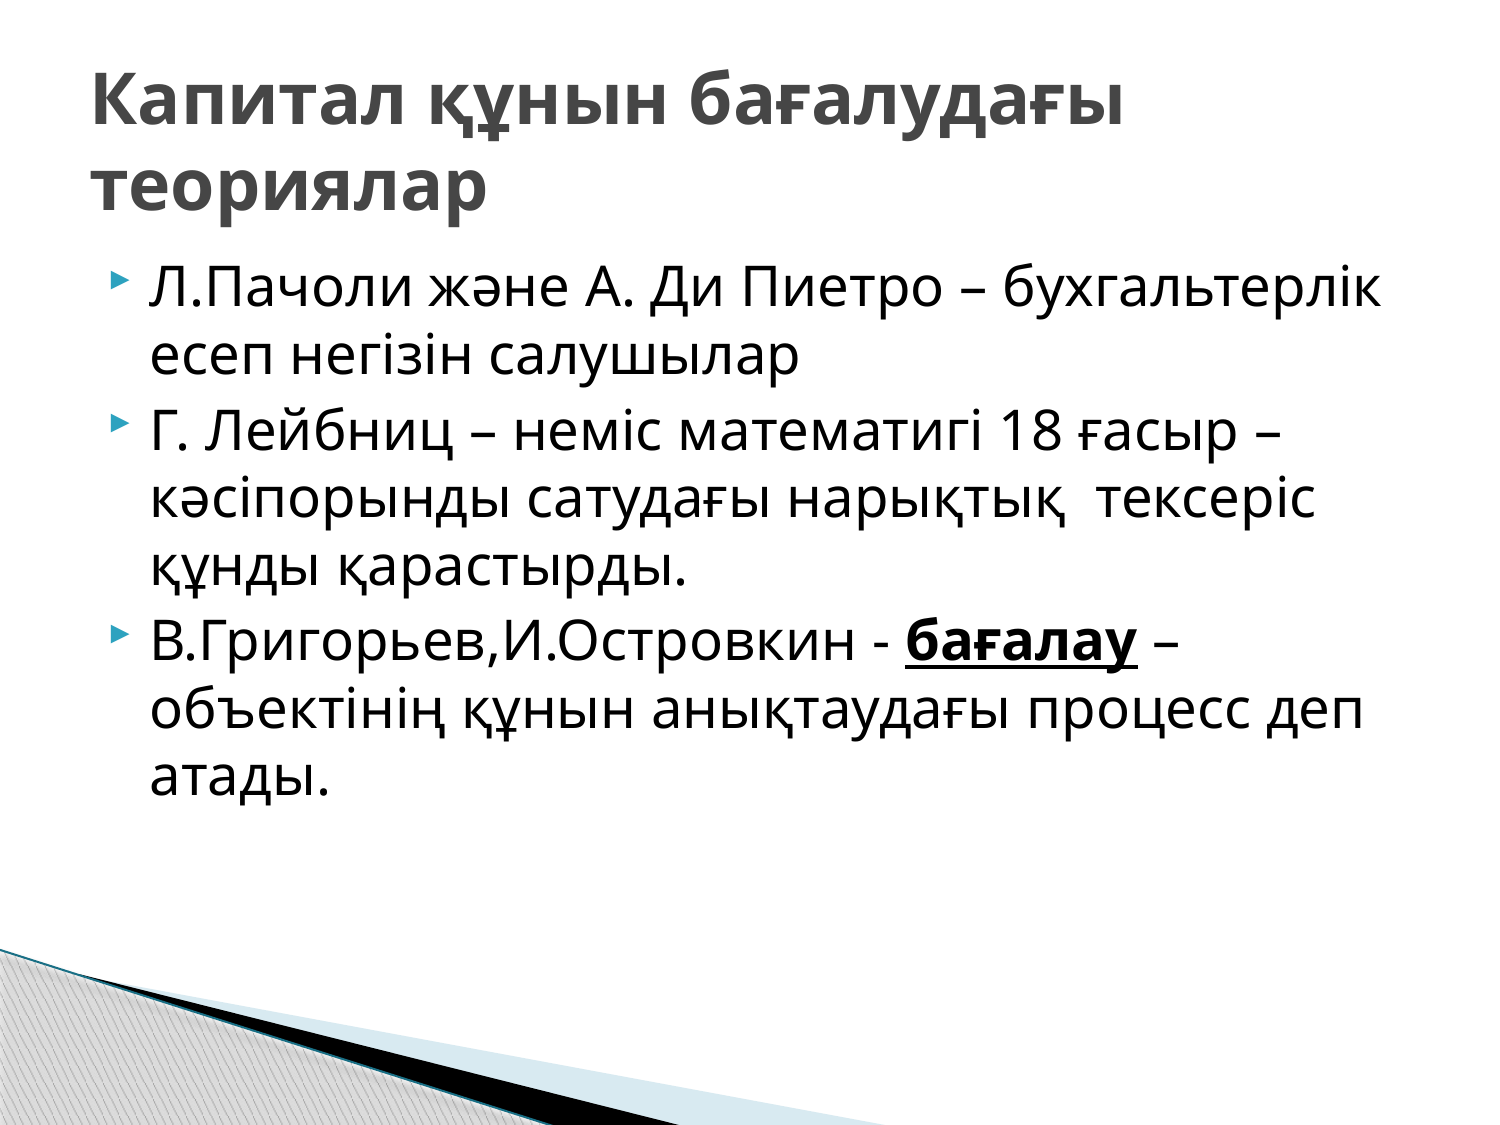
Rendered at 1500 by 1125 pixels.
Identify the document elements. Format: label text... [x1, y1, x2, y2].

title Капитал құнын бағалудағы теориялар [75, 45, 1425, 233]
list Л.Пачоли және А. Ди Пиетро – бухгальтерлік есеп негізін салушылар Г. Лейбниц – неміс математигі 18 ғасыр – кәсіпорынды сатудағы нарықтық тексеріс құнды қарастырды. В.Григорьев,И.Островкин - бағалау – объектінің құнын анықтаудағы процесс деп атады. [75, 243, 1425, 986]
